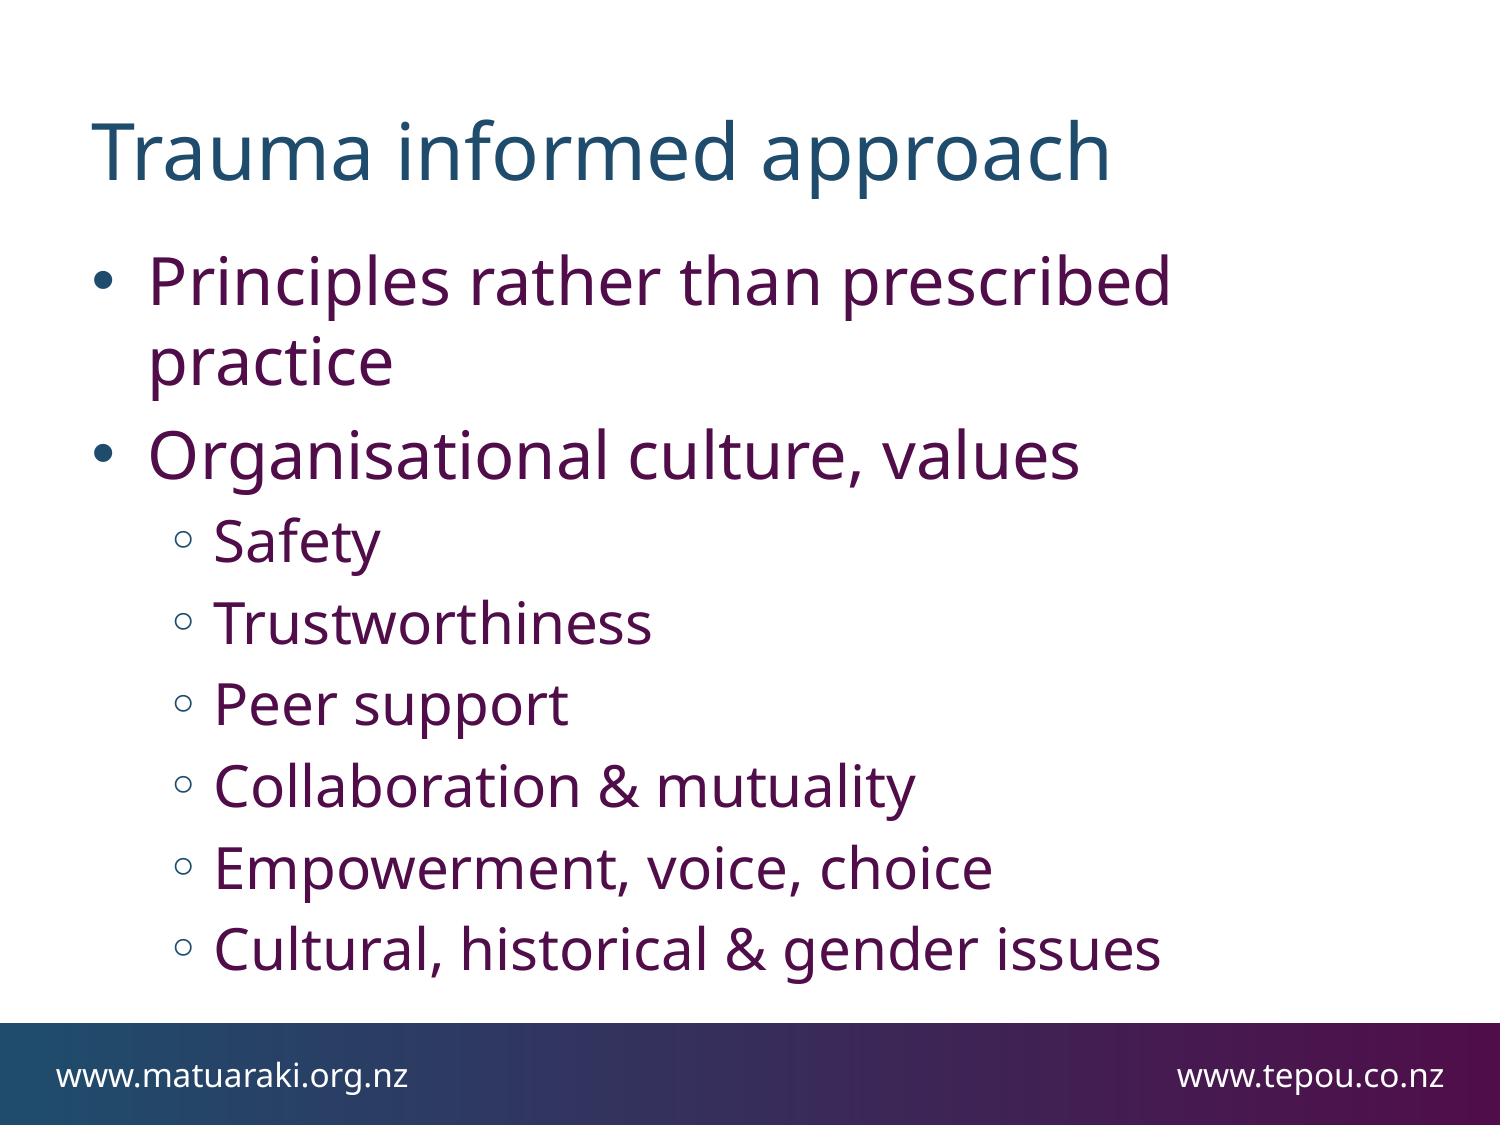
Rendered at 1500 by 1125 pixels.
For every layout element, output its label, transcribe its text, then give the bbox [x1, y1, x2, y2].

title Trauma informed approach [76, 66, 1427, 231]
list Principles rather than prescribed practice Organisational culture, values Safety Trustworthiness Peer support Collaboration & mutuality Empowerment, voice, choice Cultural, historical & gender issues [76, 231, 1427, 929]
